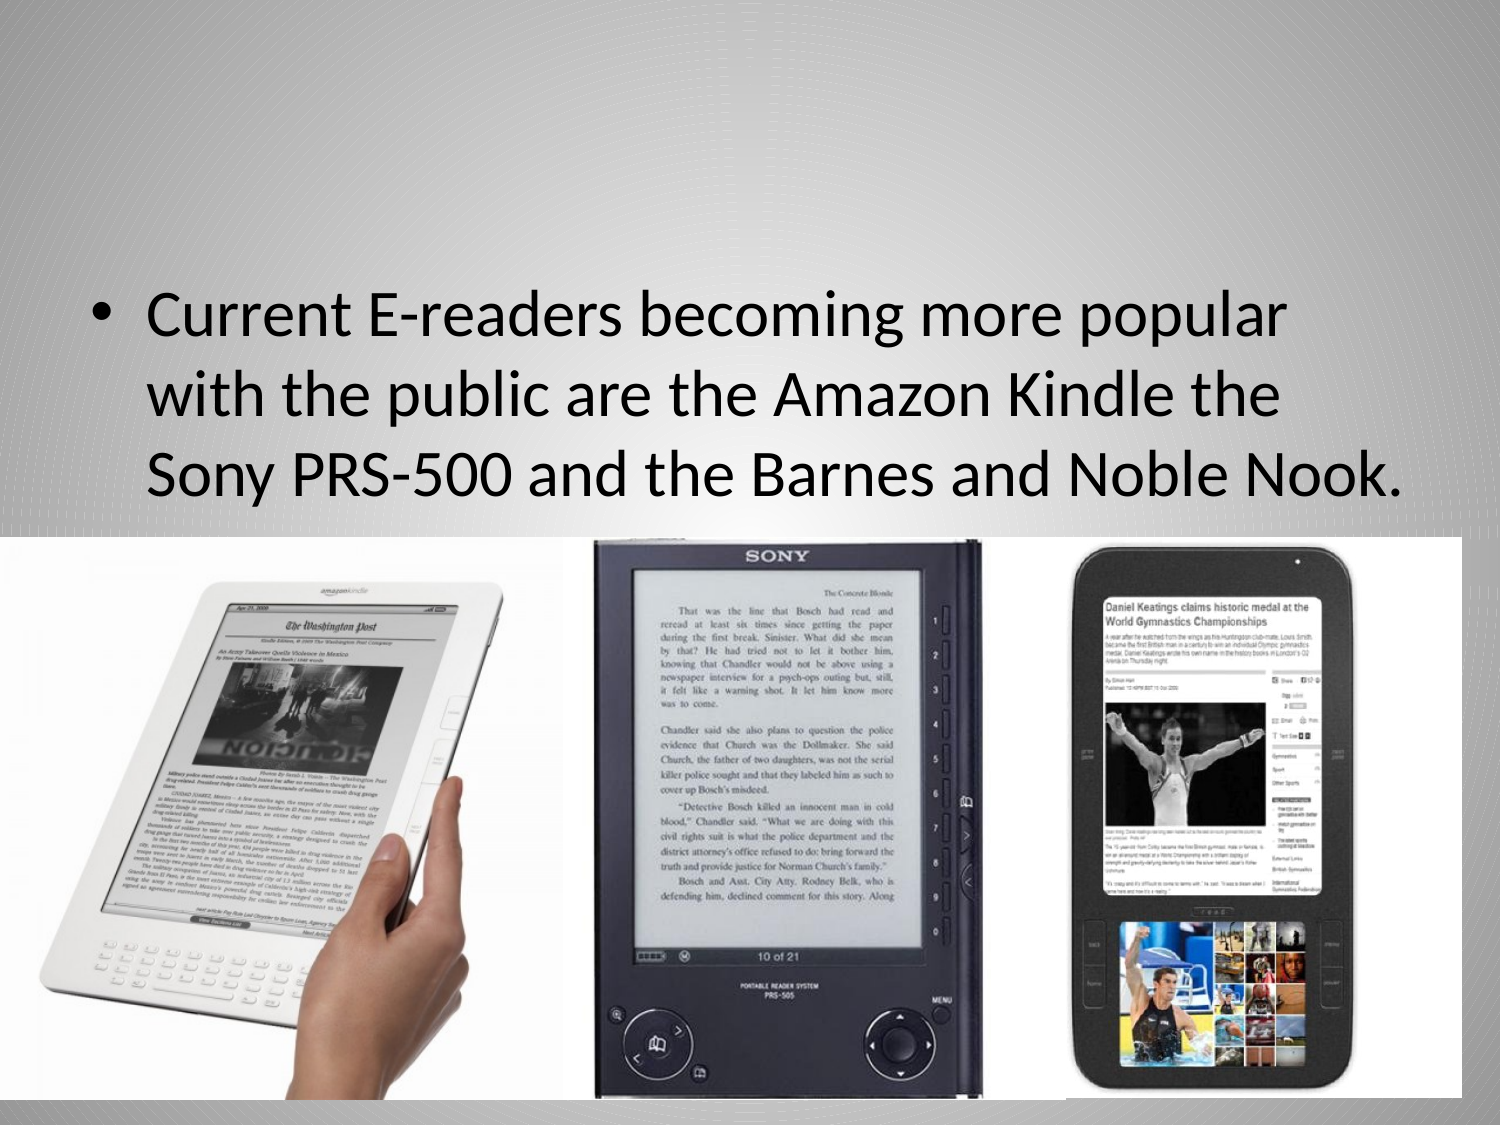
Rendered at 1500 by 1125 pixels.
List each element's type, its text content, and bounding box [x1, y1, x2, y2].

list Current E-readers becoming more popular with the public are the Amazon Kindle the Sony PRS-500 and the Barnes and Noble Nook. [75, 262, 1425, 535]
picture [0, 537, 1462, 1101]
